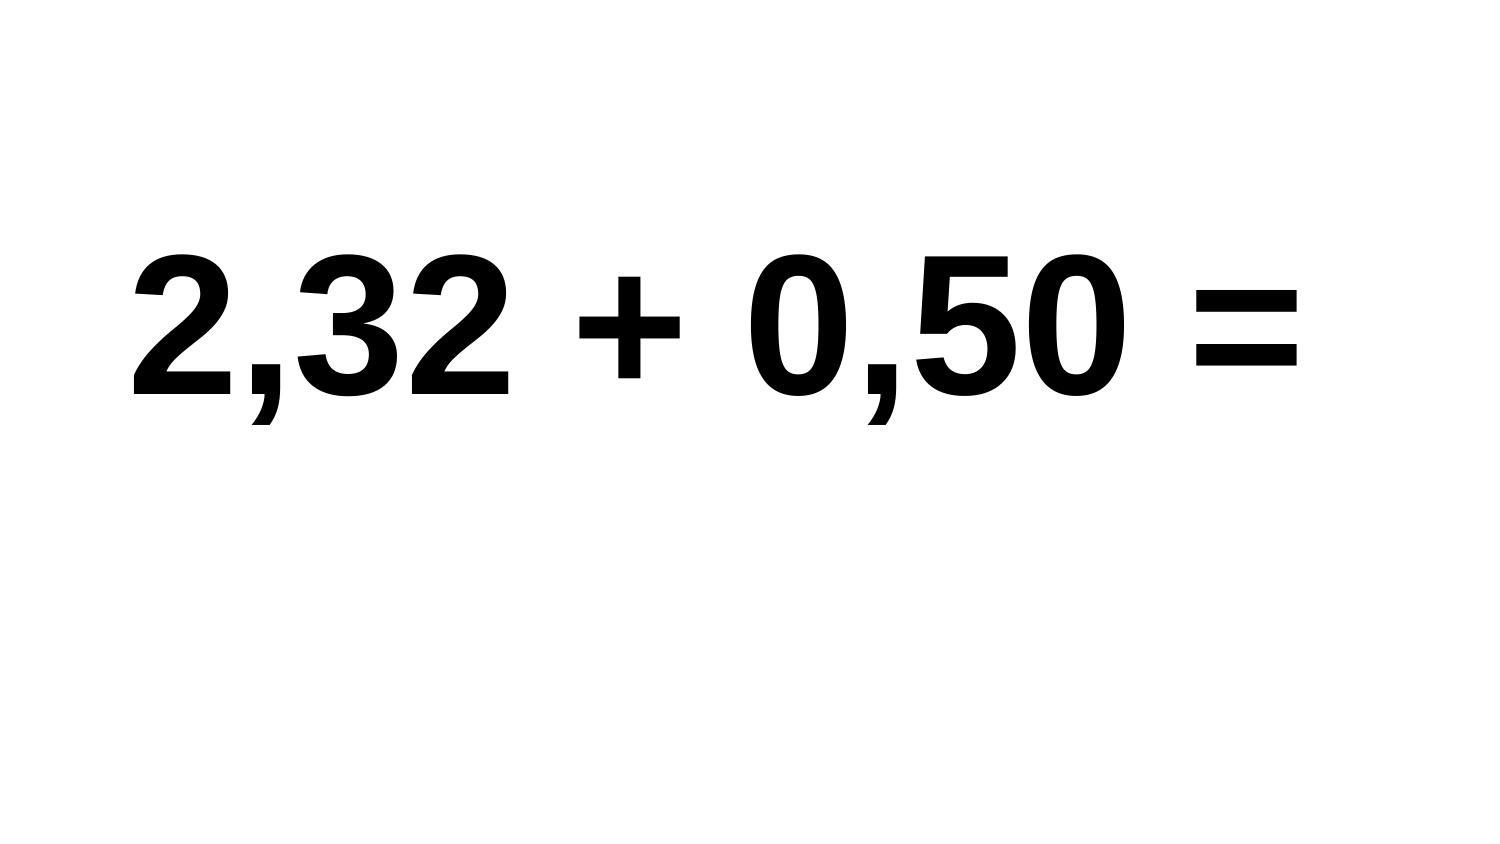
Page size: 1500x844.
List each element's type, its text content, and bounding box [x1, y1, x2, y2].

text_box 2,32 + 0,50 = [112, 259, 1388, 450]
